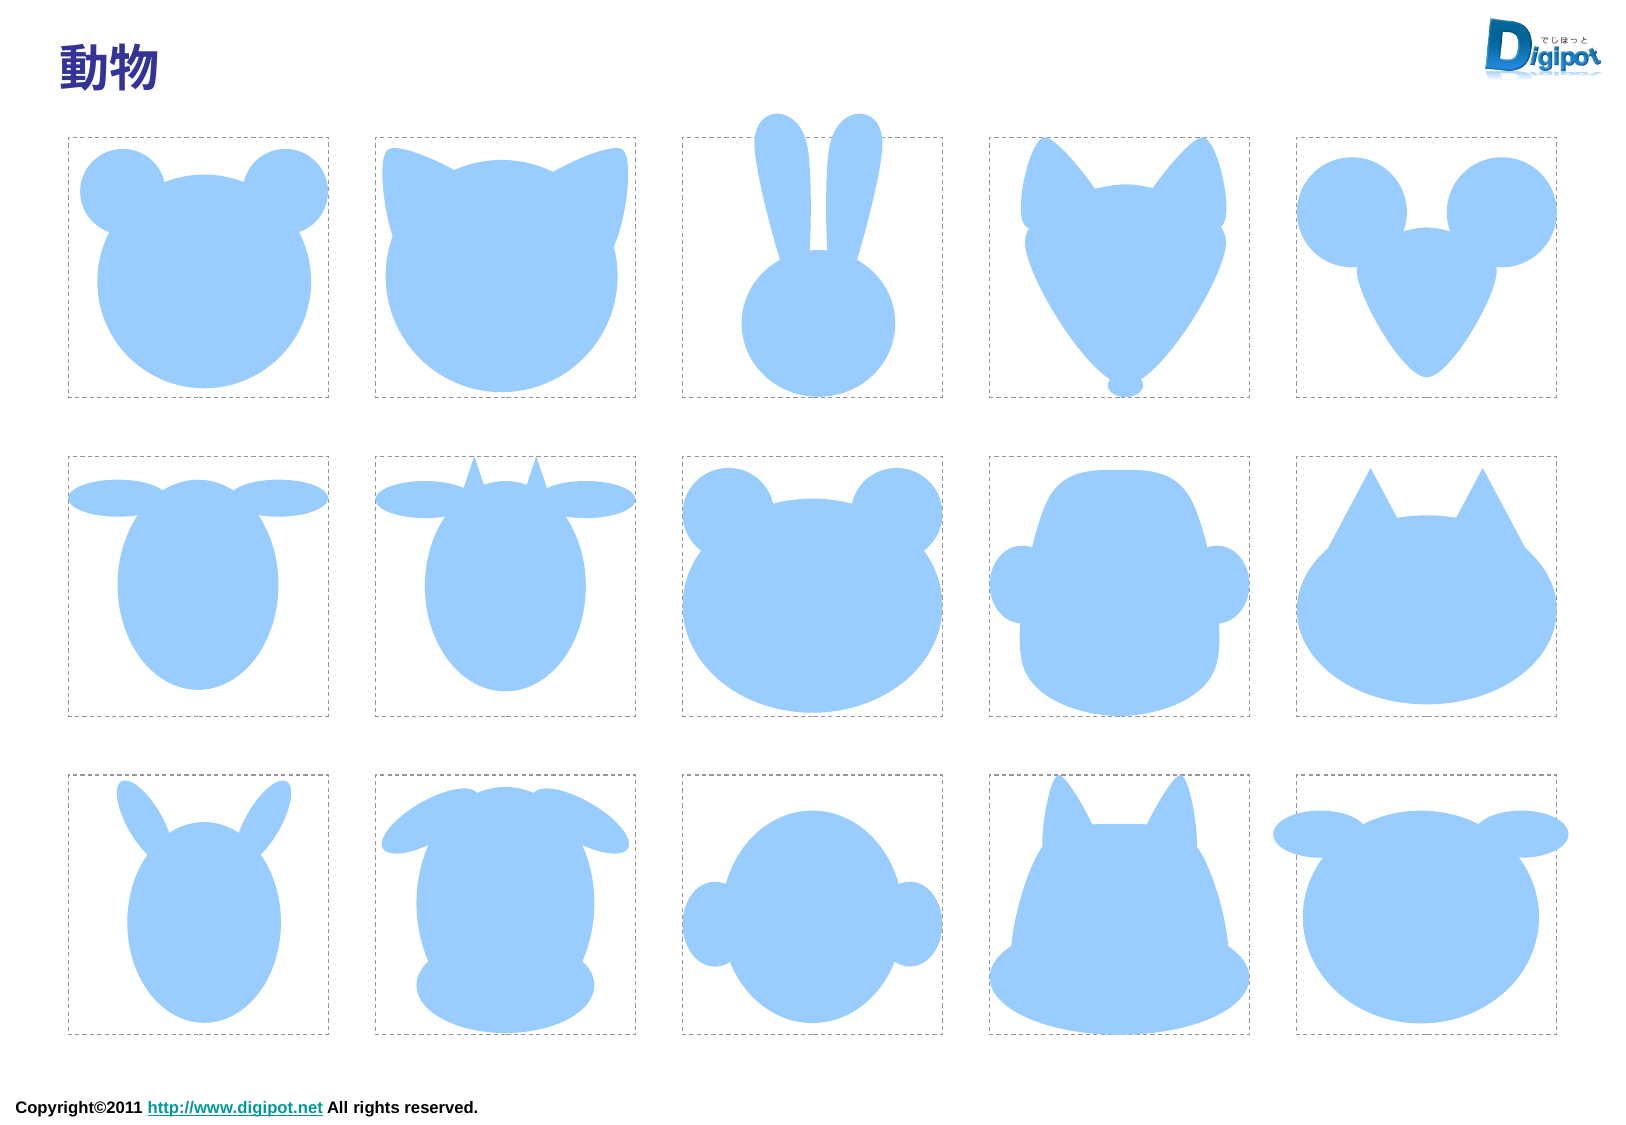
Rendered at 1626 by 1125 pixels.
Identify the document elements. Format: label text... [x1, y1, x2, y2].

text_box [682, 467, 943, 713]
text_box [1273, 810, 1569, 1024]
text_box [1296, 157, 1557, 378]
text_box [375, 456, 636, 692]
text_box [127, 774, 281, 1023]
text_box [68, 479, 329, 690]
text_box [80, 148, 329, 389]
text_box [1013, 137, 1235, 398]
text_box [1296, 467, 1557, 705]
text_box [363, 148, 648, 393]
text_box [741, 113, 896, 397]
picture [1485, 18, 1602, 82]
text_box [989, 774, 1250, 1035]
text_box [375, 786, 636, 1034]
title 動物 [44, 31, 1508, 102]
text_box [682, 810, 943, 1024]
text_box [989, 467, 1250, 717]
